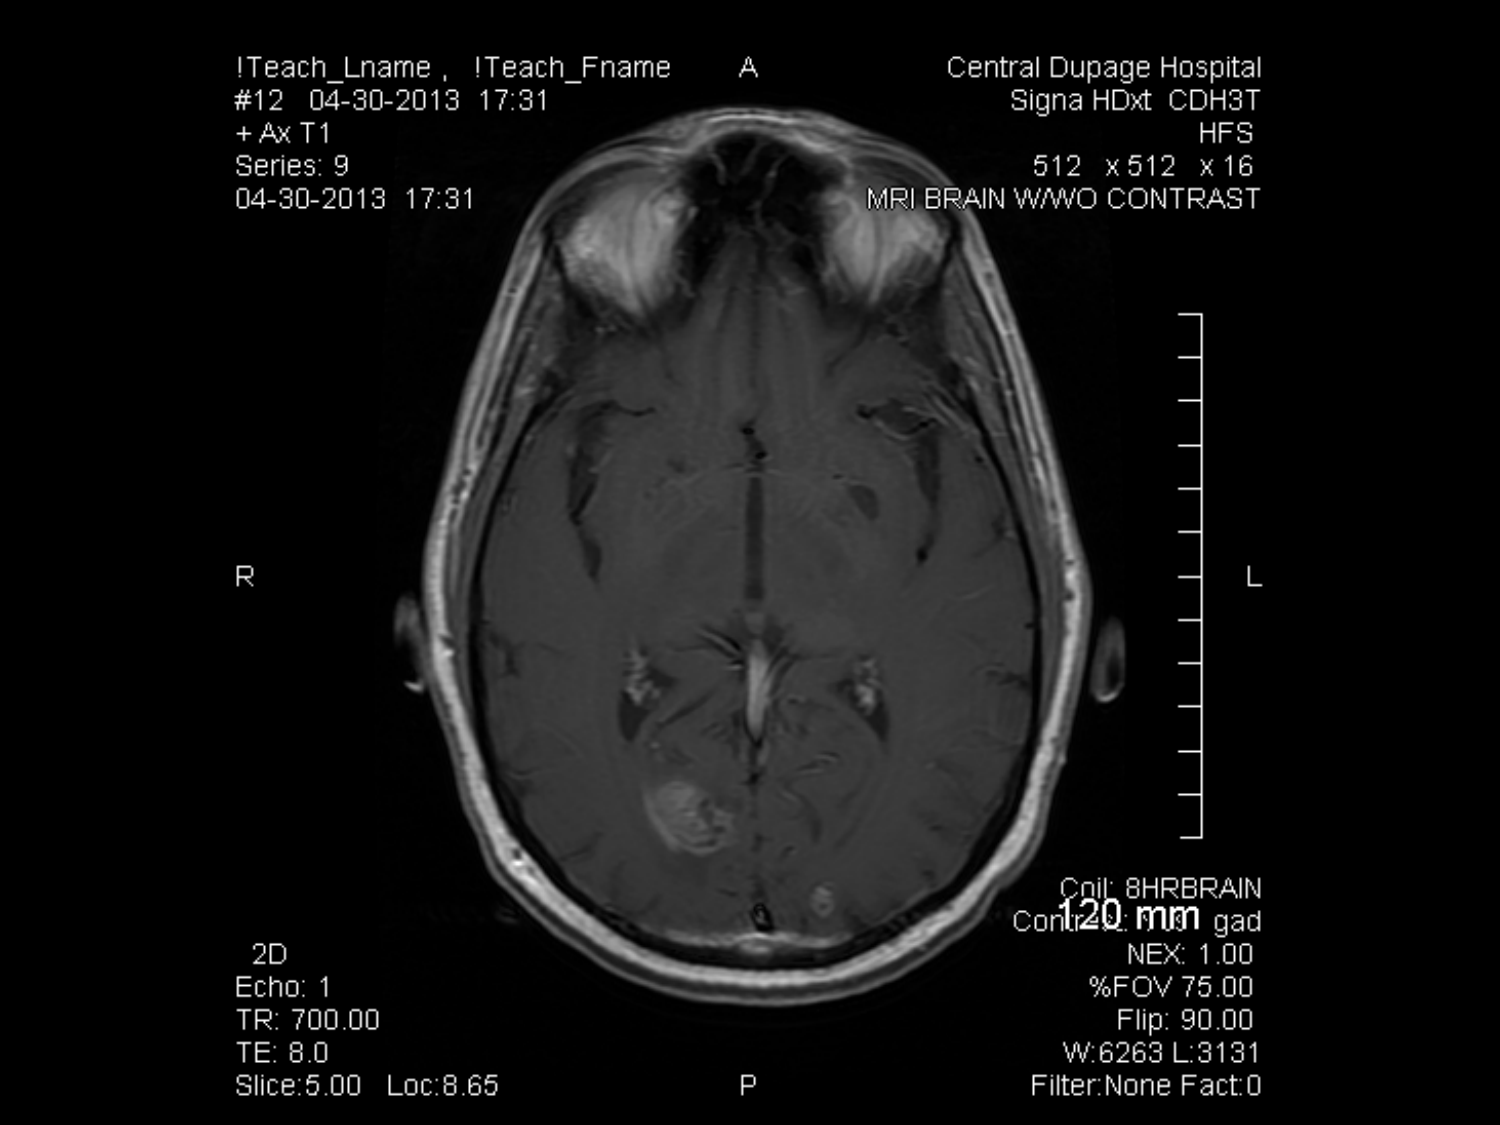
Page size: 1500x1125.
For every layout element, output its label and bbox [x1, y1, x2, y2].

picture [224, 51, 1276, 1102]
